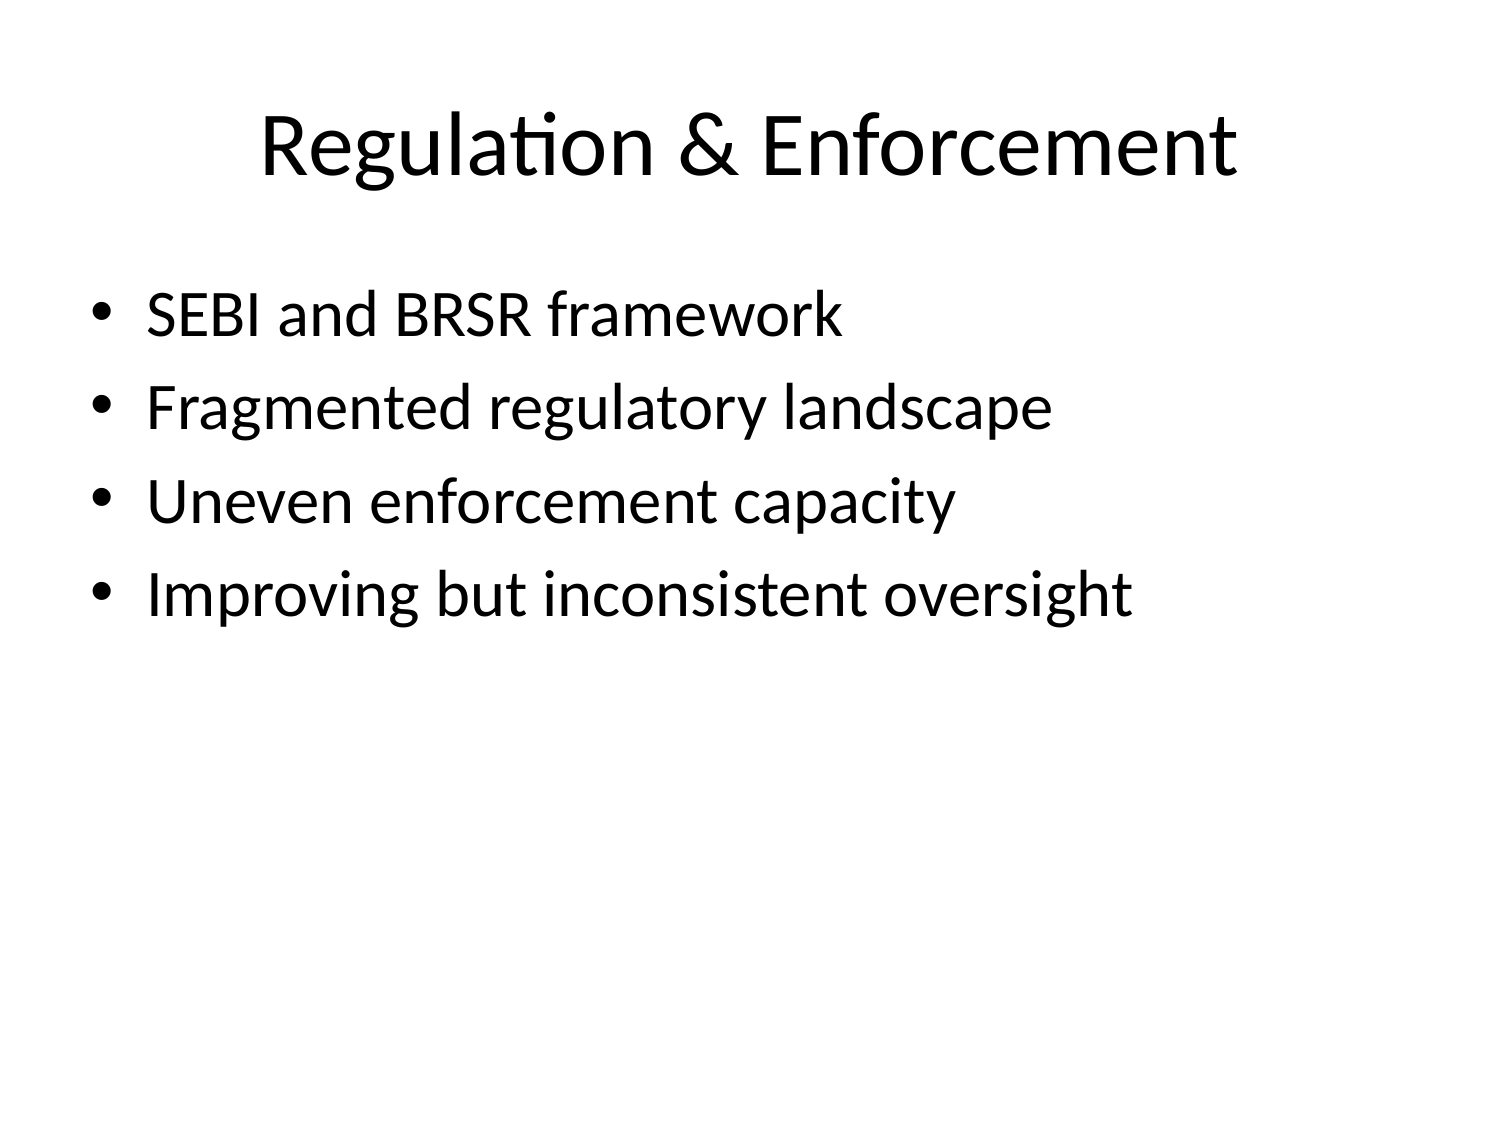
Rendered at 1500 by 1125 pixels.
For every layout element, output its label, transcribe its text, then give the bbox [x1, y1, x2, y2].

list SEBI and BRSR framework Fragmented regulatory landscape Uneven enforcement capacity Improving but inconsistent oversight [75, 262, 1425, 1005]
title Regulation & Enforcement [75, 45, 1425, 233]
